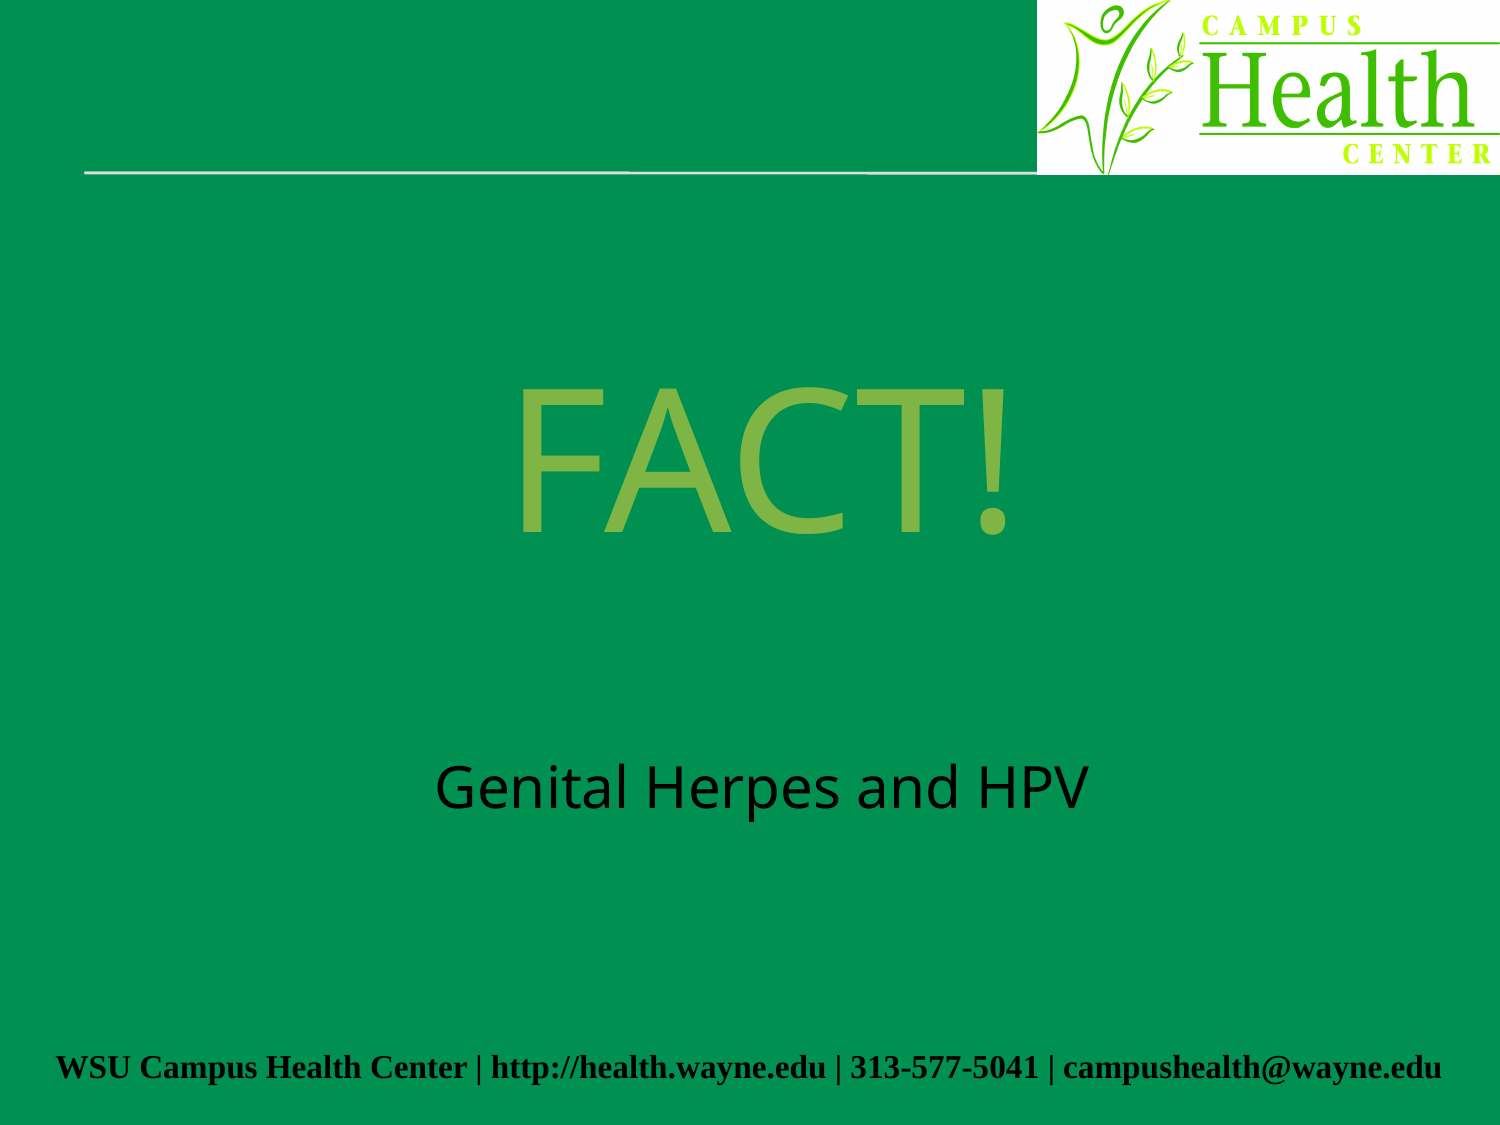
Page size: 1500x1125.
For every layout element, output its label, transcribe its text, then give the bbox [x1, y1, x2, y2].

picture [1037, 0, 1500, 176]
text_box Genital Herpes and HPV [106, 742, 1419, 828]
footer WSU Campus Health Center | http://health.wayne.edu | 313-577-5041 | campushealth@wayne.edu [0, 1037, 1500, 1125]
list FACT! [50, 324, 1475, 620]
